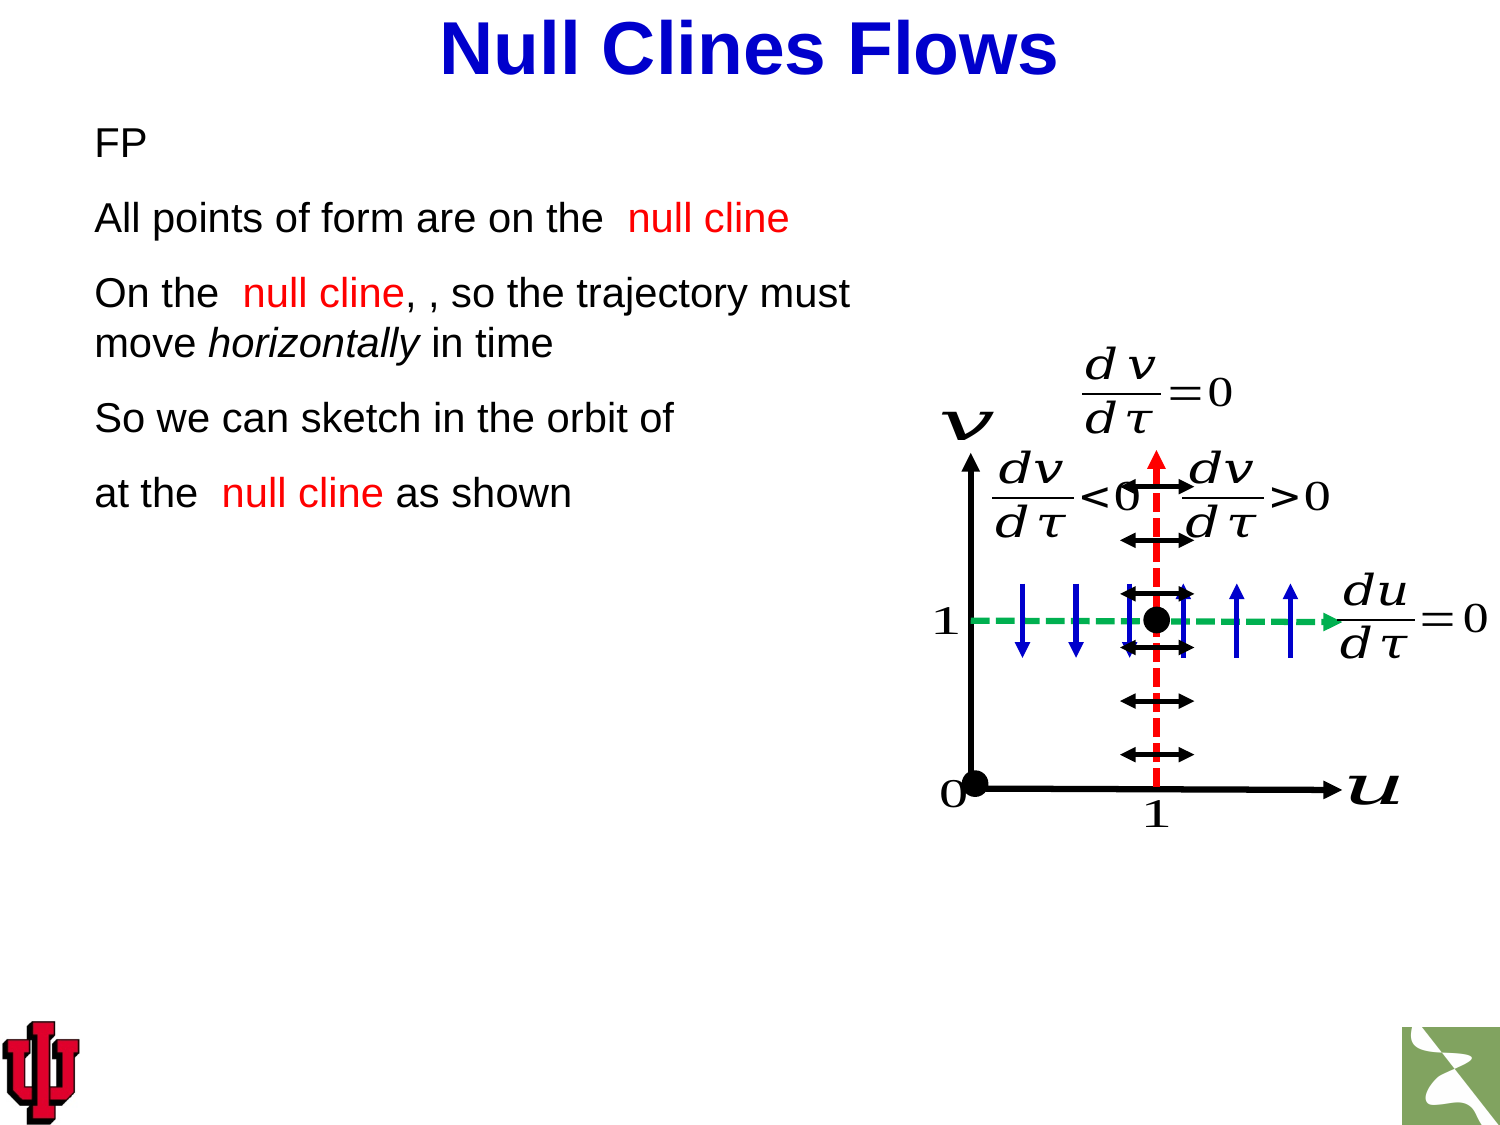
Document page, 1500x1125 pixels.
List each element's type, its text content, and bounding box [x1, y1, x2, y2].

title Null Clines Flows [0, 0, 1500, 90]
picture [0, 1020, 80, 1125]
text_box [929, 341, 1490, 838]
picture [1402, 1027, 1500, 1125]
